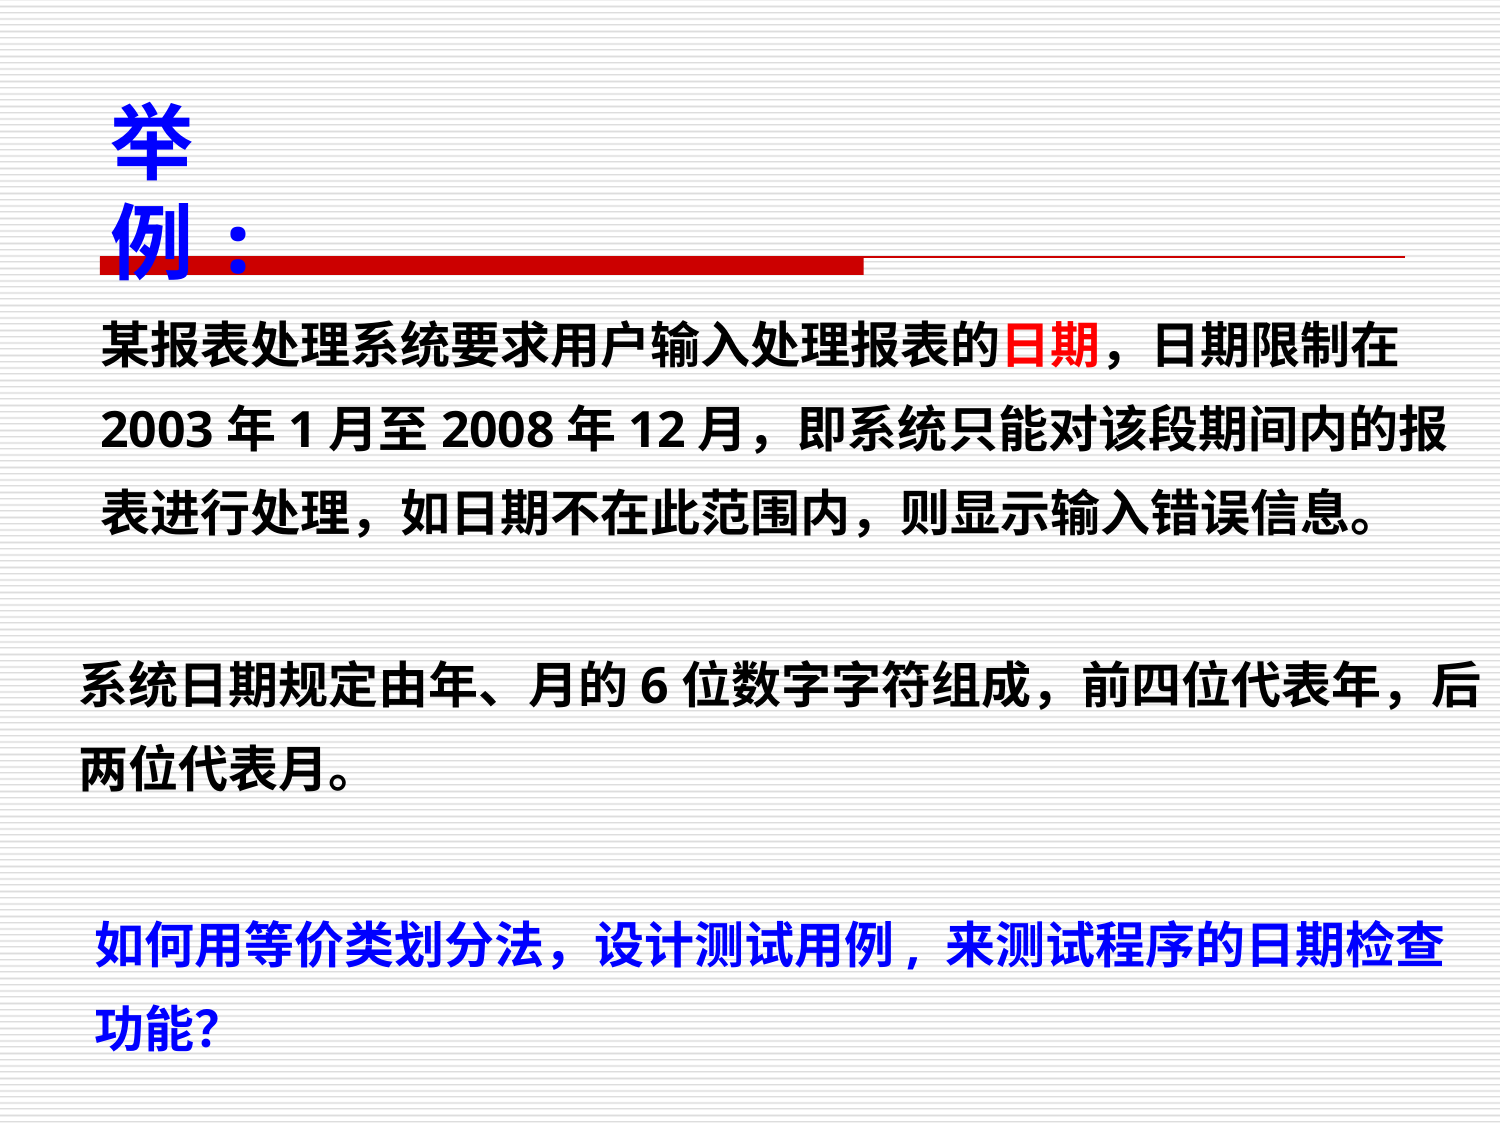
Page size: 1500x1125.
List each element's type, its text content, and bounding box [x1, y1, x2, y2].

text_box 如何用等价类划分法，设计测试用例, 来测试程序的日期检查功能？ [79, 881, 1471, 1065]
text_box 举例: [95, 82, 327, 282]
text_box 某报表处理系统要求用户输入处理报表的日期，日期限制在2003年1月至2008年12月，即系统只能对该段期间内的报表进行处理，如日期不在此范围内，则显示输入错误信息。 [85, 282, 1500, 549]
text_box 系统日期规定由年、月的6位数字字符组成，前四位代表年，后两位代表月。 [63, 621, 1500, 805]
picture [0, 0, 1500, 1125]
